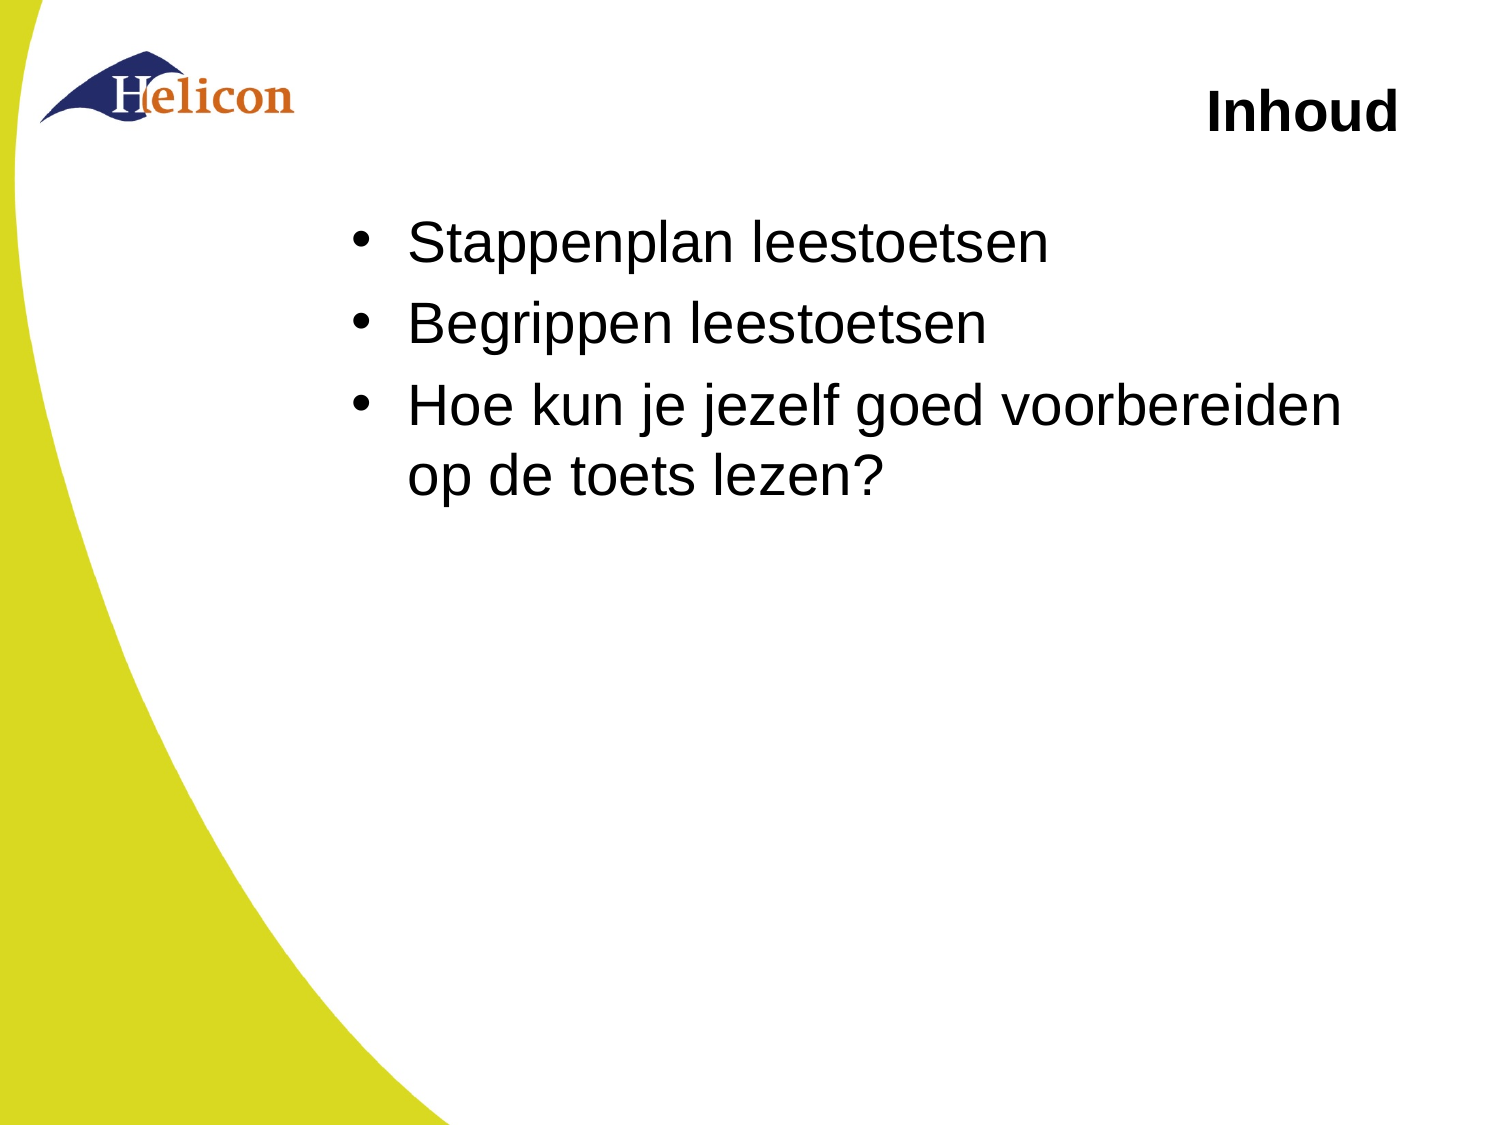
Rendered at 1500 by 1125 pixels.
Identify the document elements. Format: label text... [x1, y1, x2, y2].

list Stappenplan leestoetsen Begrippen leestoetsen Hoe kun je jezelf goed voorbereiden op de toets lezen? [336, 196, 1425, 1005]
title Inhoud [324, 54, 1415, 161]
picture [0, 0, 1500, 1125]
